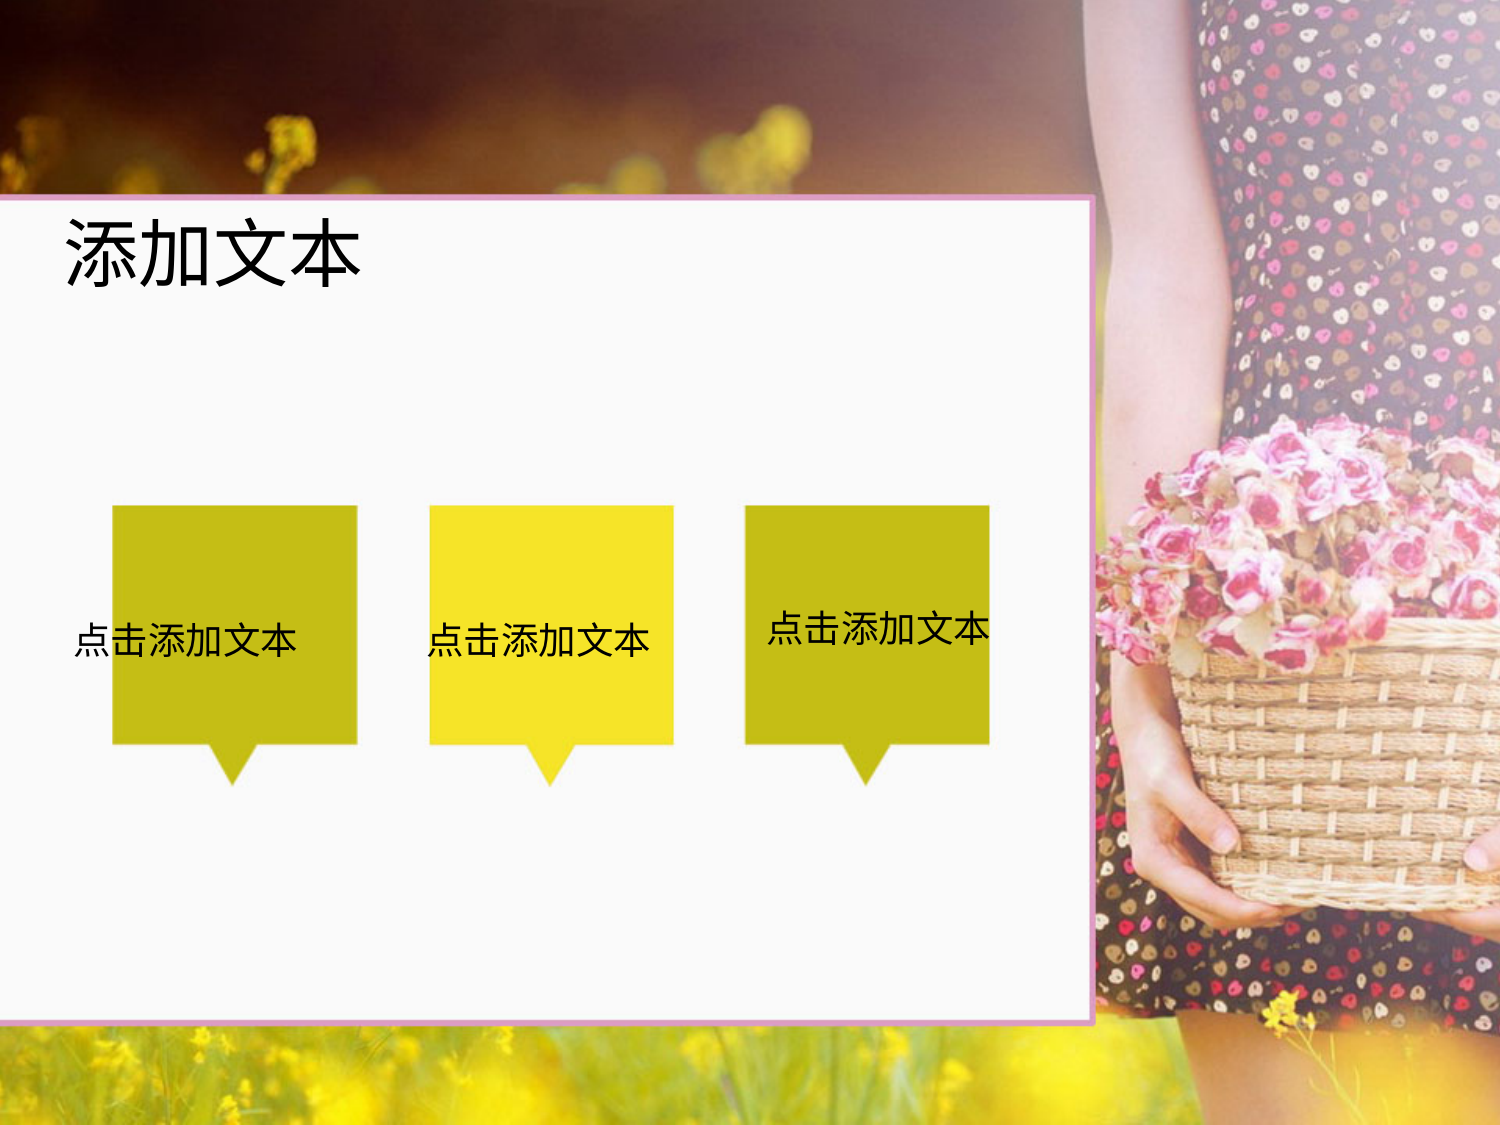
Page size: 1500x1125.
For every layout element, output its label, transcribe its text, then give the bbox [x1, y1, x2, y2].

text_box 点击添加文本 [58, 609, 352, 670]
picture [0, 0, 1500, 1125]
text_box 添加文本 [48, 199, 379, 304]
text_box 点击添加文本 [751, 597, 1007, 658]
text_box 点击添加文本 [411, 609, 667, 670]
